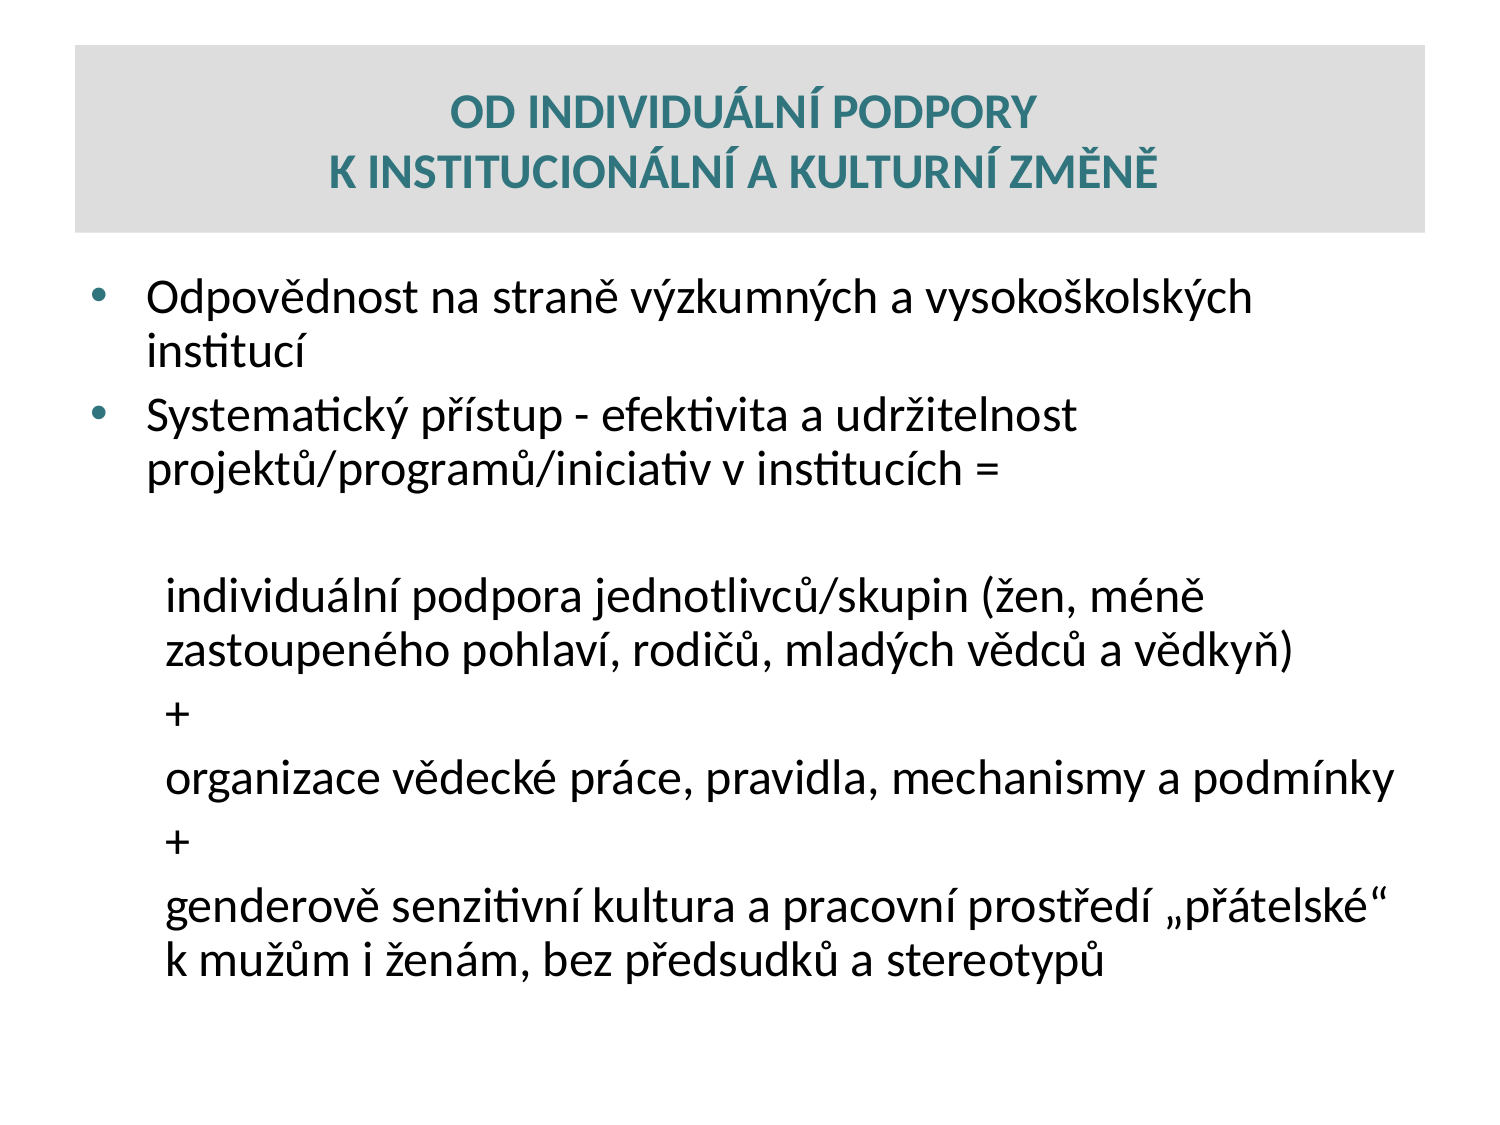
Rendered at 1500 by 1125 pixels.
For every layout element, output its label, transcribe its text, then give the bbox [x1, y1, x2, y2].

list Odpovědnost na straně výzkumných a vysokoškolských institucí Systematický přístup - efektivita a udržitelnost projektů/programů/iniciativ v institucích = individuální podpora jednotlivců/skupin (žen, méně zastoupeného pohlaví, rodičů, mladých vědců a vědkyň) + organizace vědecké práce, pravidla, mechanismy a podmínky + genderově senzitivní kultura a pracovní prostředí „přátelské“ k mužům i ženám, bez předsudků a stereotypů [74, 262, 1426, 1006]
title OD INDIVIDUÁLNÍ PODPORY K INSTITUCIONÁLNÍ A KULTURNÍ ZMĚNĚ [74, 44, 1426, 233]
